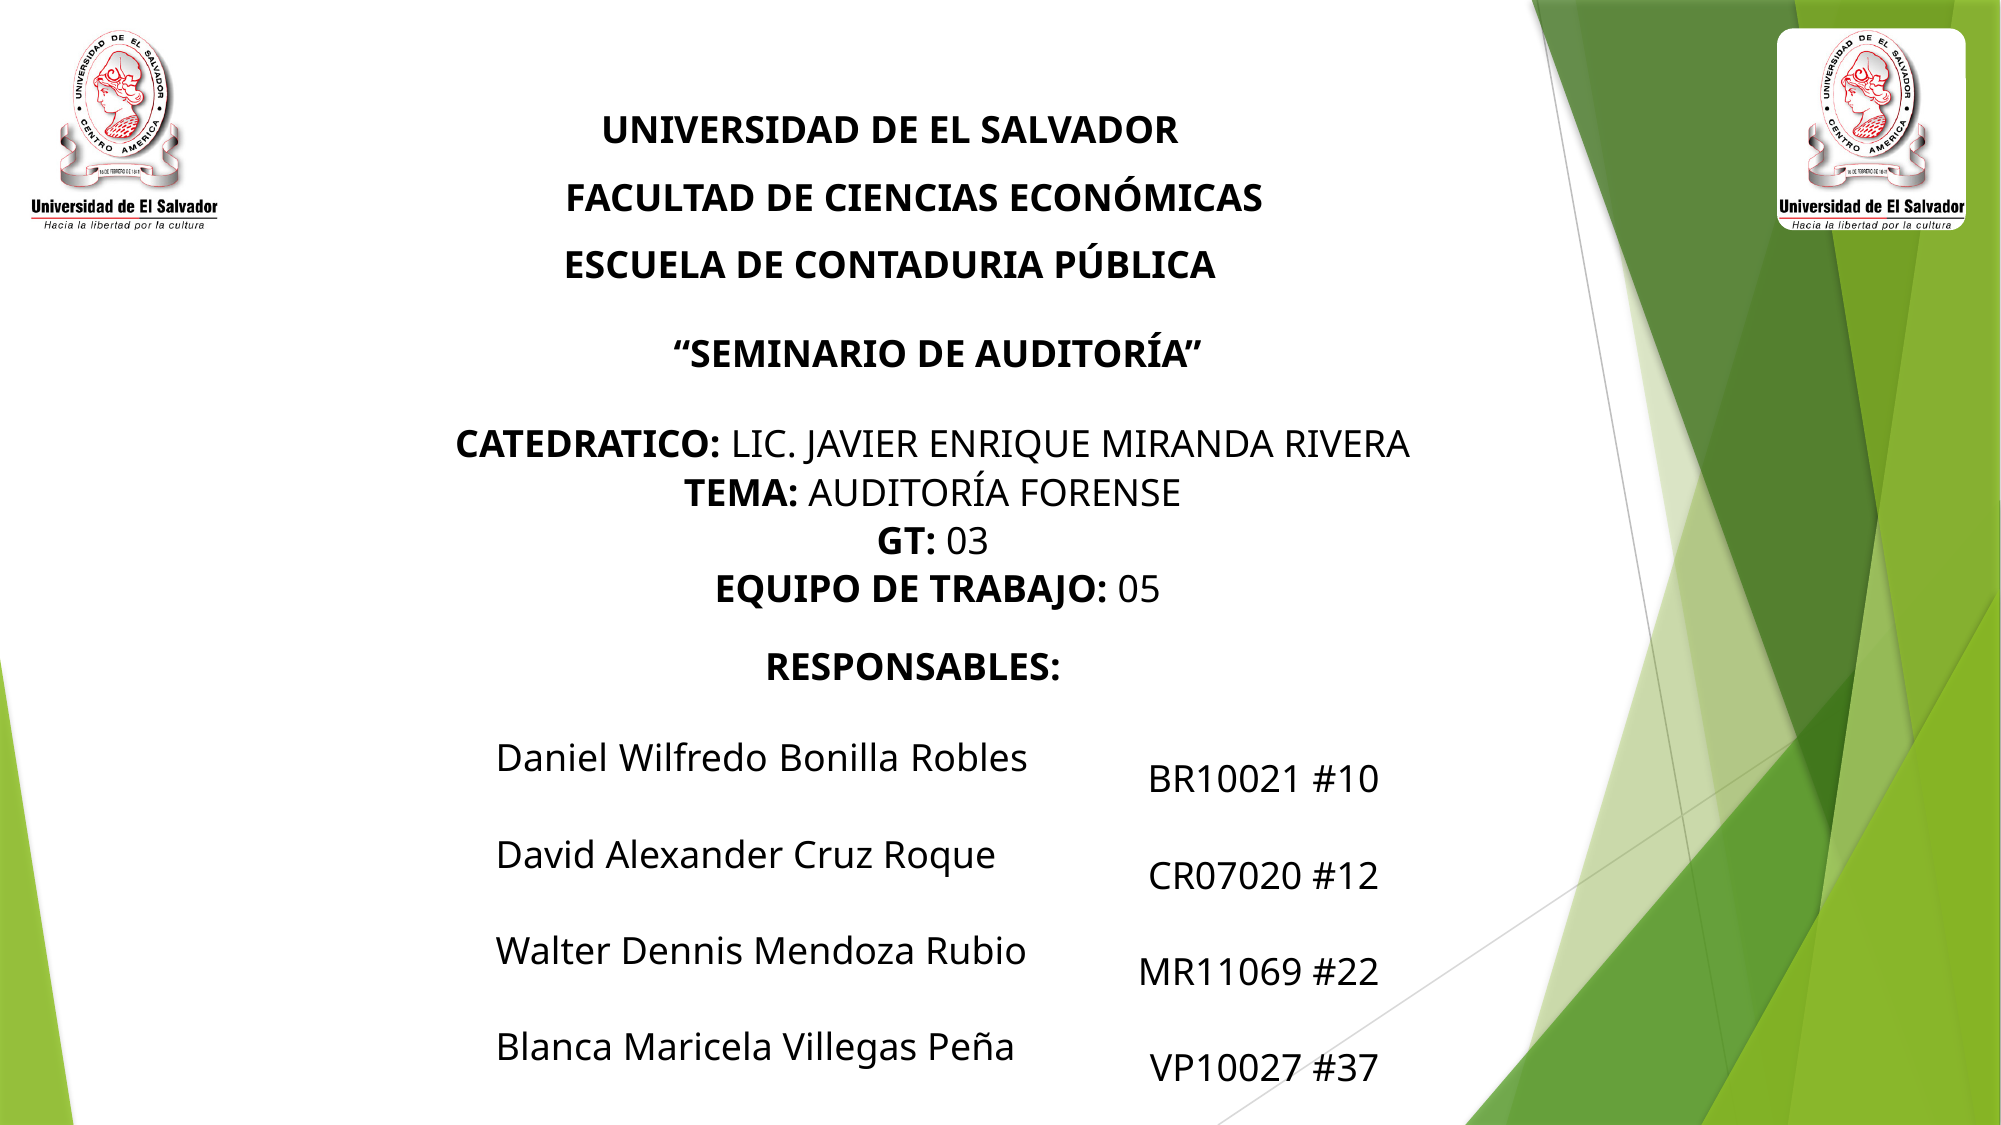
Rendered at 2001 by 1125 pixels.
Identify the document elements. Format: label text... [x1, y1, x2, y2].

table_cell CR07020 #12 [1073, 825, 1391, 921]
text_box “SEMINARIO DE AUDITORÍA” CATEDRATICO: LIC. JAVIER ENRIQUE MIRANDA RIVERA TEMA: AUDITORÍA FORENSE GT: 03 EQUIPO DE TRABAJO: 05 [350, 319, 1526, 618]
table_cell Blanca Maricela Villegas Peña [484, 1017, 1073, 1114]
table_header BR10021 #10 [1073, 728, 1391, 825]
text_box UNIVERSIDAD DE EL SALVADOR FACULTAD DE CIENCIAS ECONÓMICAS ESCUELA DE CONTADURIA PÚBLICA [390, 76, 1391, 294]
table_cell David Alexander Cruz Roque [484, 825, 1073, 921]
picture [1776, 27, 1967, 231]
table_cell Walter Dennis Mendoza Rubio [484, 921, 1073, 1017]
table_header Daniel Wilfredo Bonilla Robles [484, 728, 1073, 825]
table_cell MR11069 #22 [1073, 921, 1391, 1017]
table_cell VP10027 #37 [1073, 1017, 1391, 1114]
picture [29, 27, 219, 231]
text_box RESPONSABLES: [750, 632, 1076, 696]
